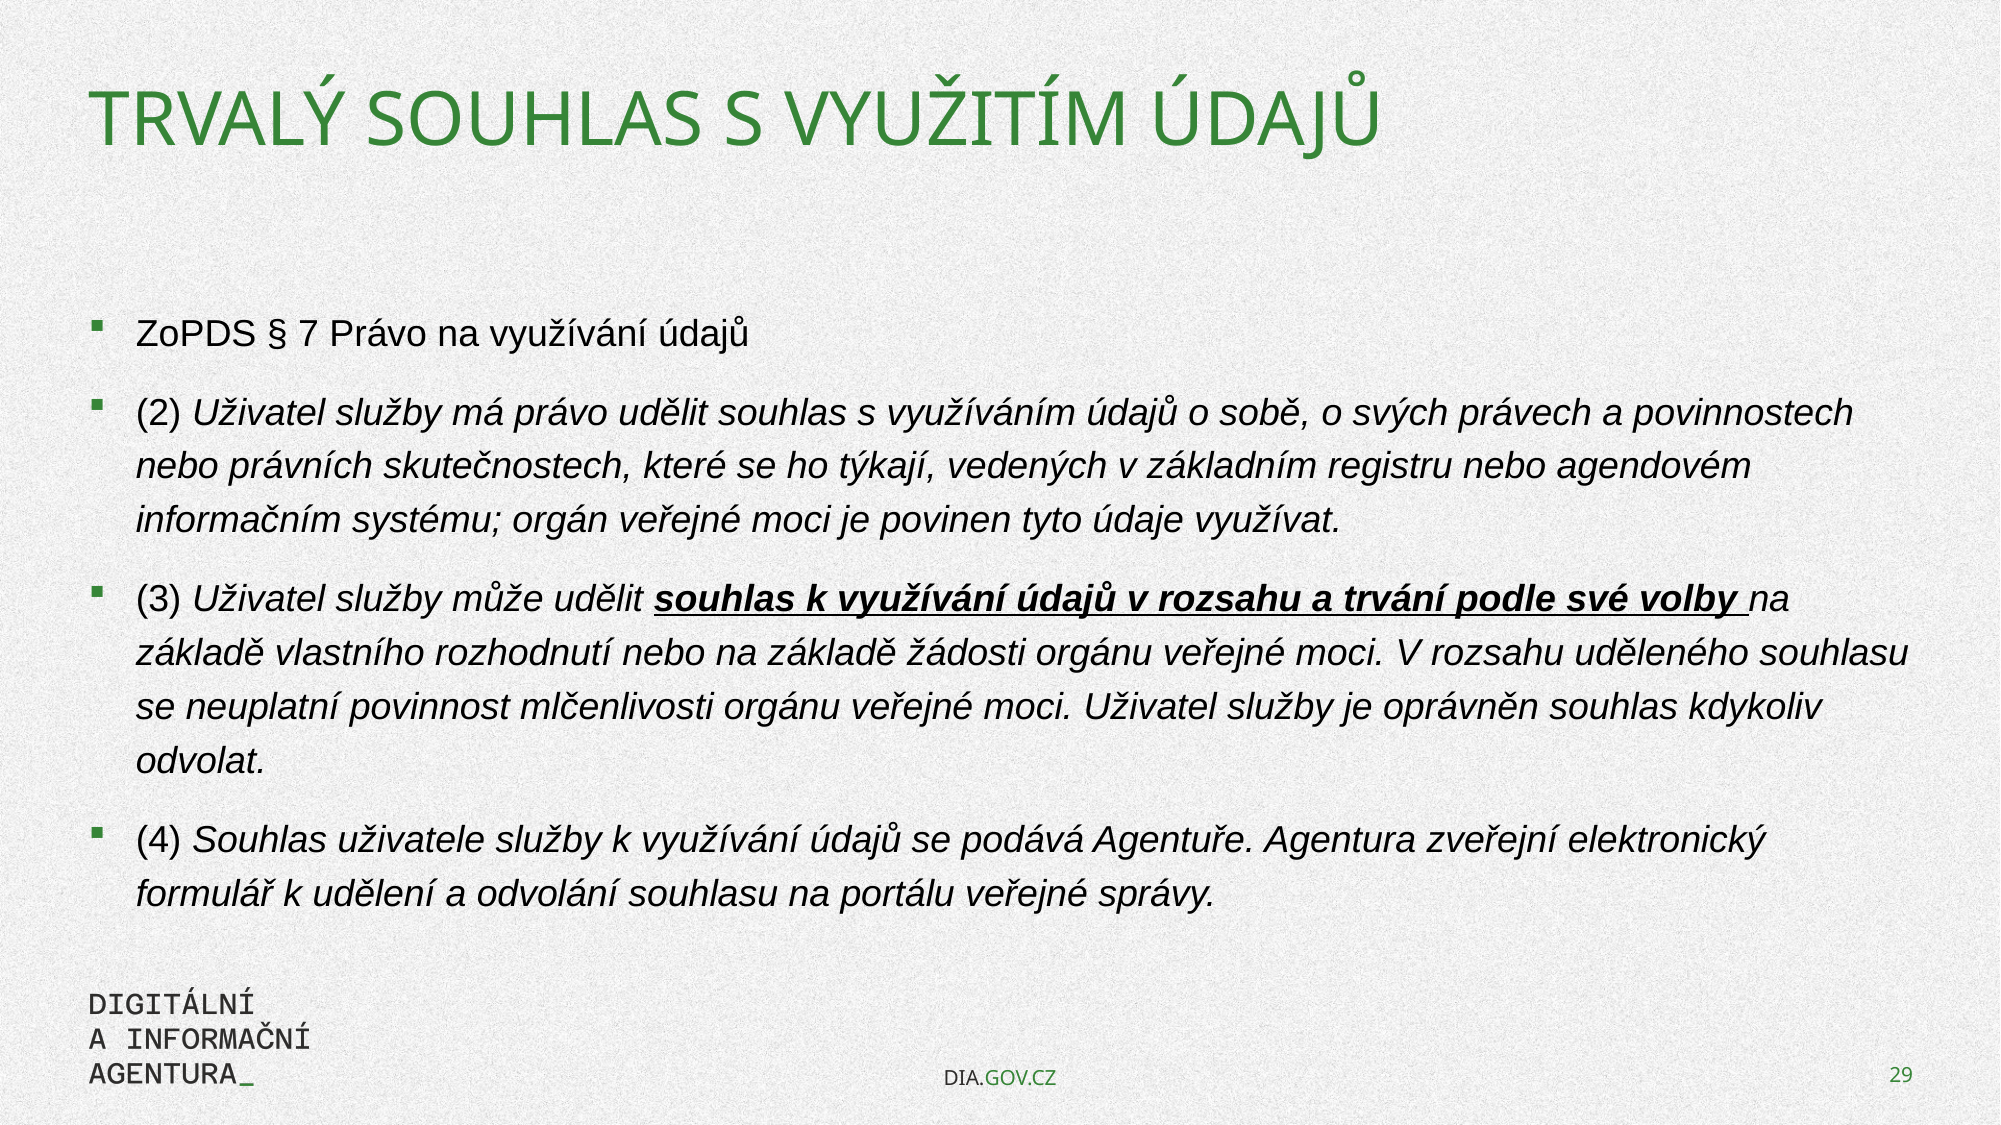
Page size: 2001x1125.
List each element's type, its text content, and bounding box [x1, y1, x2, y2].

slide_number 29 [1612, 1037, 1928, 1098]
picture [0, 0, 2001, 1125]
title Trvalý Souhlas s využitím údajů [88, 70, 1912, 284]
list ZoPDS § 7 Právo na využívání údajů (2) Uživatel služby má právo udělit souhlas s využíváním údajů o sobě, o svých právech a povinnostech nebo právních skutečnostech, které se ho týkají, vedených v základním registru nebo agendovém informačním systému; orgán veřejné moci je povinen tyto údaje využívat. (3) Uživatel služby může udělit souhlas k využívání údajů v rozsahu a trvání podle své volby na základě vlastního rozhodnutí nebo na základě žádosti orgánu veřejné moci. V rozsahu uděleného souhlasu se neuplatní povinnost mlčenlivosti orgánu veřejné moci. Uživatel služby je oprávněn souhlas kdykoliv odvolat. (4) Souhlas uživatele služby k využívání údajů se podává Agentuře. Agentura zveřejní elektronický formulář k udělení a odvolání souhlasu na portálu veřejné správy. [88, 299, 1912, 980]
footer DIA.GOV.CZ [558, 1037, 1442, 1098]
